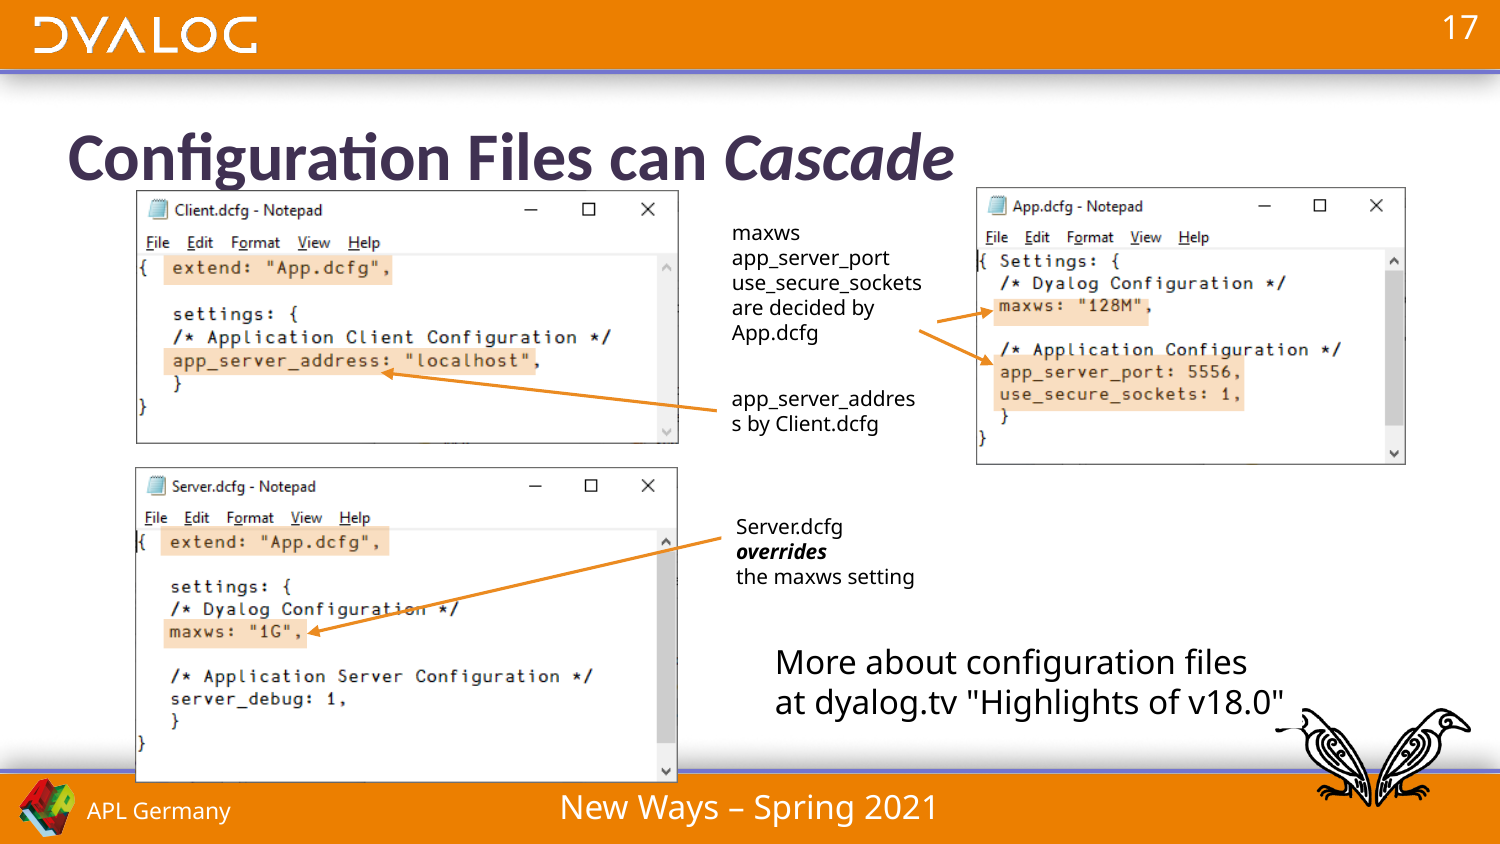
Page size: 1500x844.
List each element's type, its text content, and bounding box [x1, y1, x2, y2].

text_box Server.dcfg overrides the maxws setting [721, 506, 932, 597]
text_box app_server_address by Client.dcfg [716, 378, 937, 444]
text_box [306, 537, 724, 635]
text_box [889, 310, 994, 332]
text_box maxws app_server_port use_secure_sockets are decided by App.dcfg [717, 212, 938, 352]
picture [135, 190, 679, 445]
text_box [918, 330, 994, 366]
picture [0, 467, 1500, 844]
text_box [380, 372, 718, 412]
picture [975, 186, 1406, 465]
title Configuration Files can Cascade [53, 104, 1444, 202]
text_box More about configuration files at dyalog.tv "Highlights of v18.0" [760, 633, 1303, 729]
picture [0, 0, 1500, 108]
